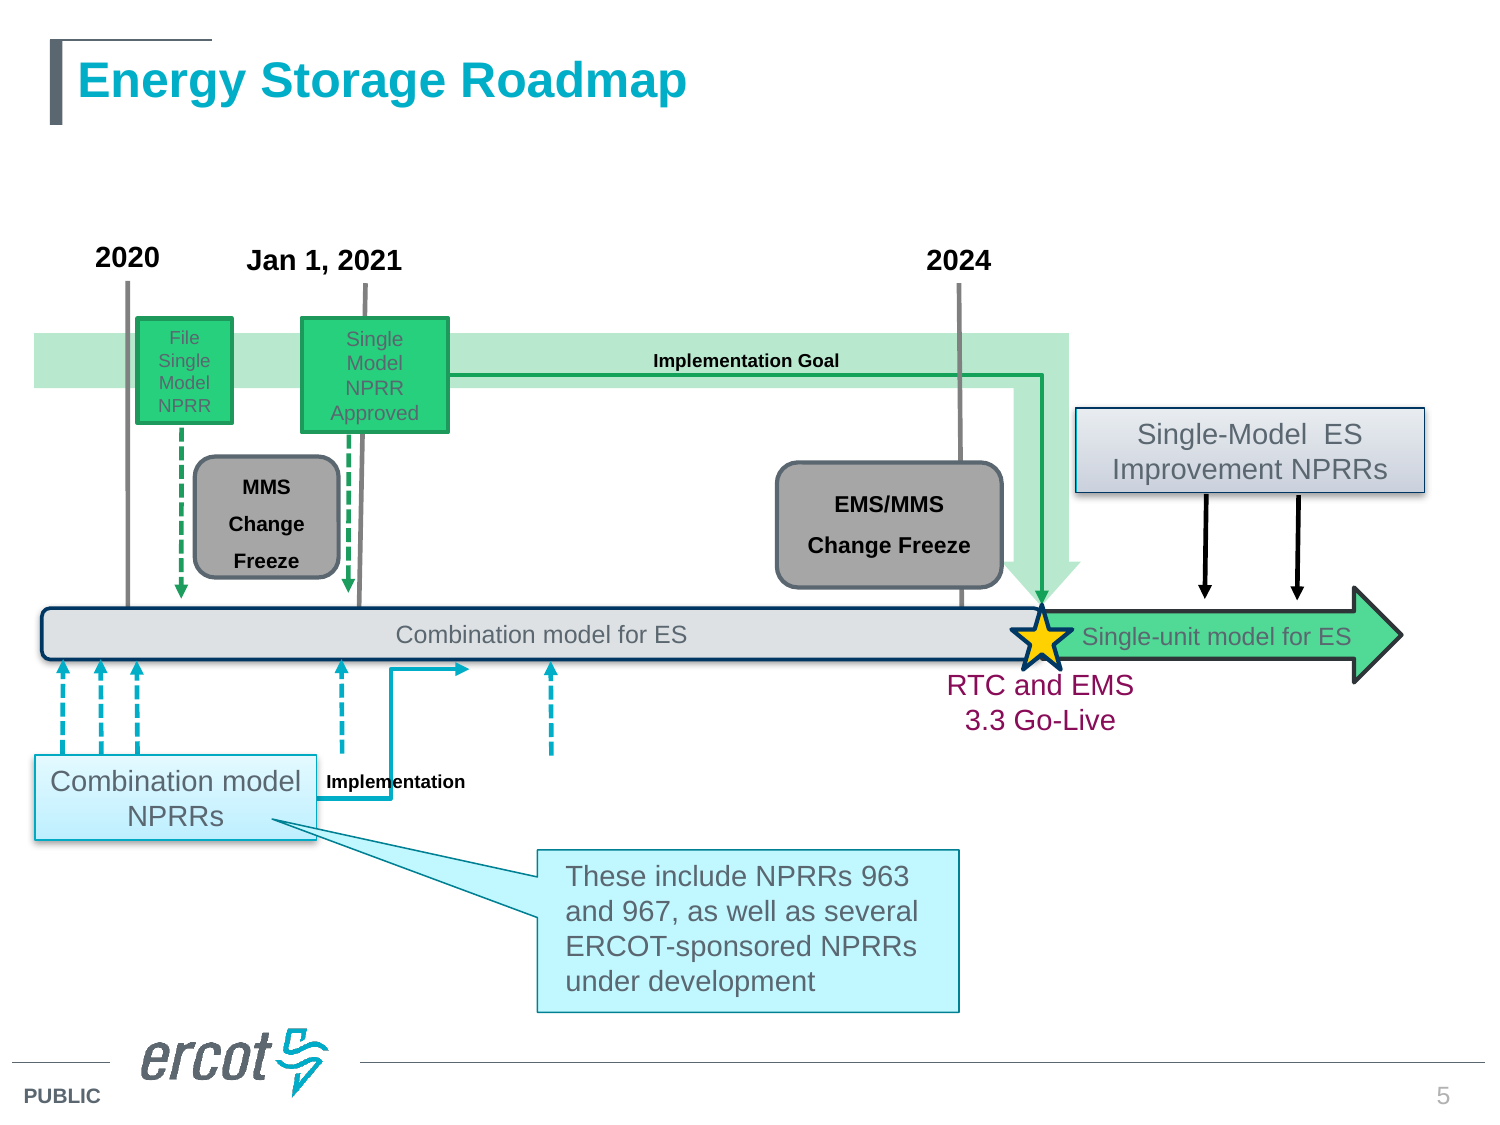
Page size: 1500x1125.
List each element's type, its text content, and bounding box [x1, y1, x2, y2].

title Energy Storage Roadmap [62, 39, 1450, 125]
slide_number 5 [1400, 1076, 1488, 1113]
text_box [33, 230, 1425, 1013]
picture [137, 1024, 332, 1100]
